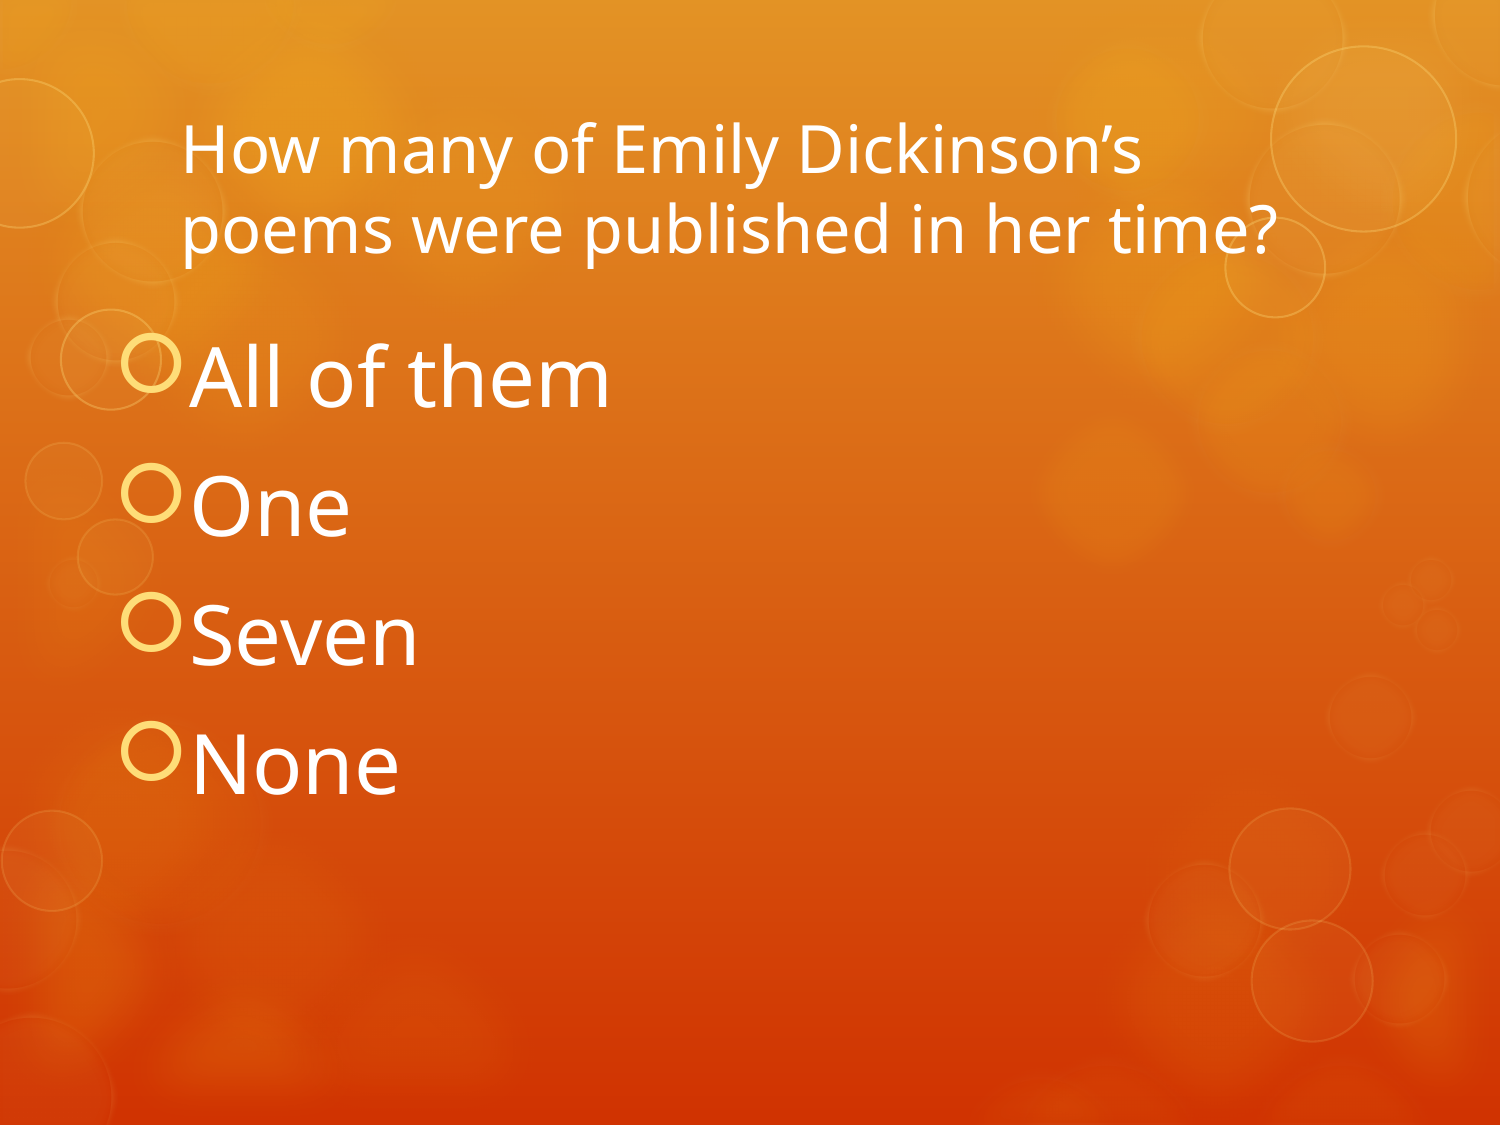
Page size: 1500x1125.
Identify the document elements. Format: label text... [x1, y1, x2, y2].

title How many of Emily Dickinson’s poems were published in her time? [165, 110, 1335, 263]
list All of them One Seven None [99, 299, 1269, 965]
